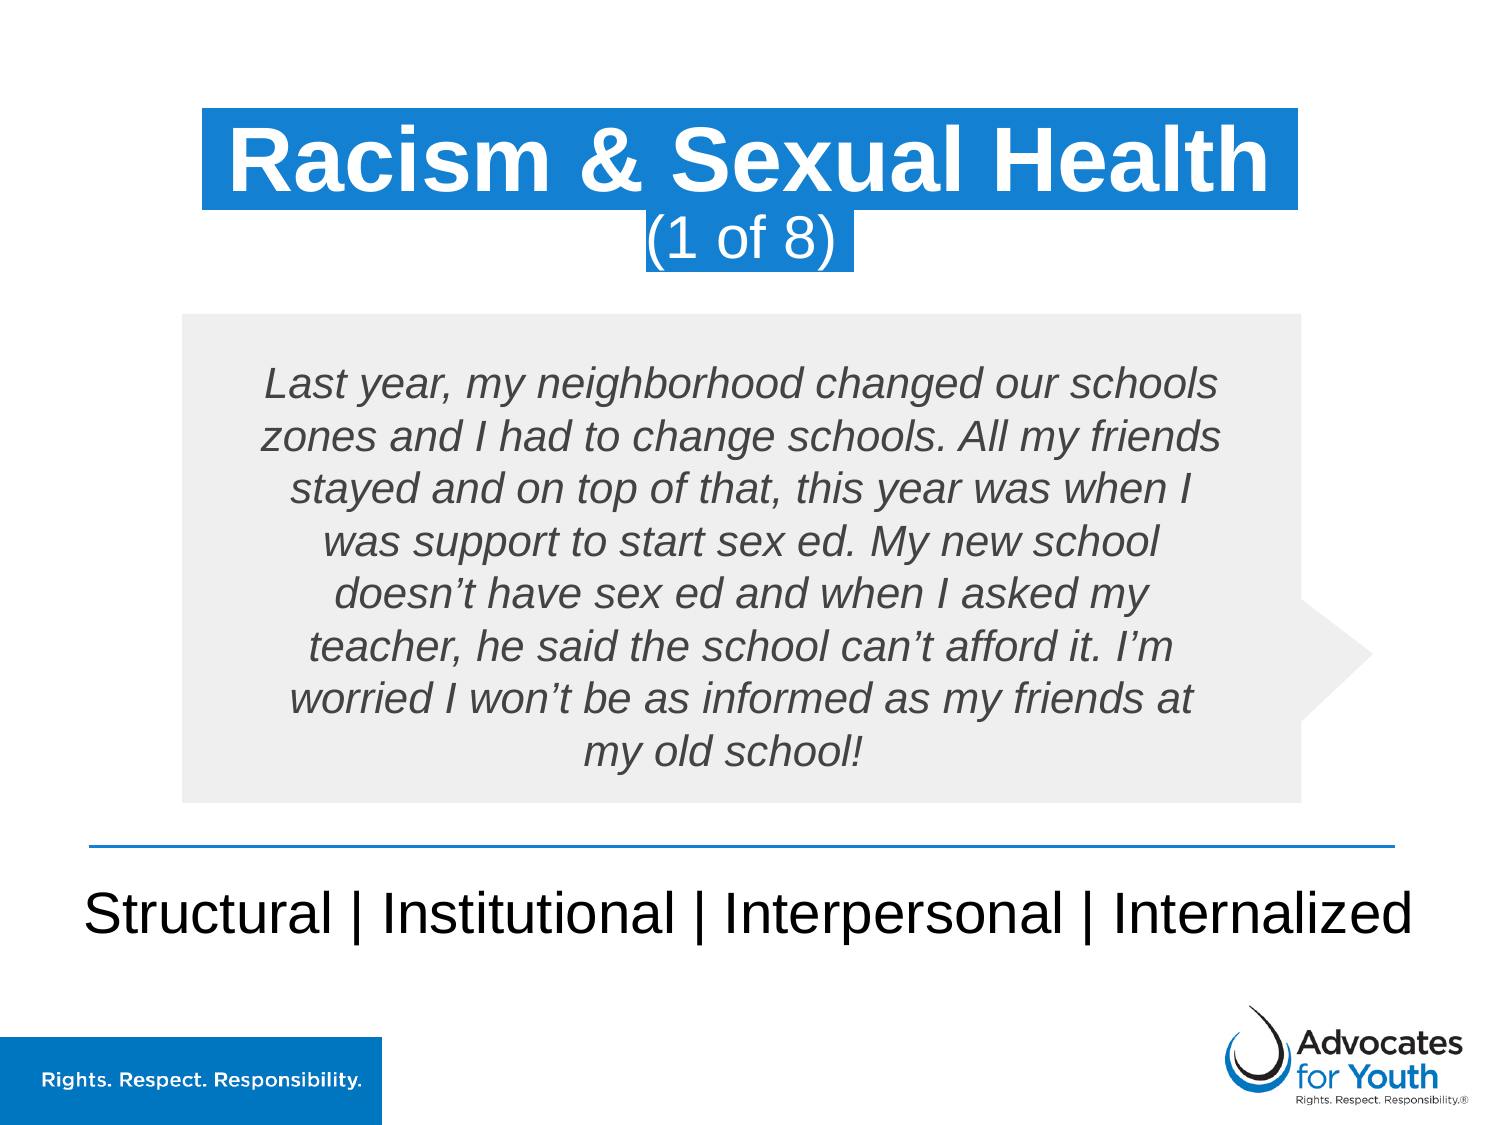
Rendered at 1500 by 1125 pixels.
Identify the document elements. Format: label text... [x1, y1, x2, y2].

list Structural | Institutional | Interpersonal | Internalized [0, 886, 1500, 1018]
title Racism & Sexual Health (1 of 8) [112, 99, 1388, 288]
picture [1200, 1018, 1500, 1125]
text_box Last year, my neighborhood changed our schools zones and I had to change schools. All my friends stayed and on top of that, this year was when I was support to start sex ed. My new school doesn’t have sex ed and when I asked my teacher, he said the school can’t afford it. I’m worried I won’t be as informed as my friends at my old school! [245, 347, 1239, 783]
picture [0, 1037, 382, 1125]
text_box [182, 313, 1374, 803]
